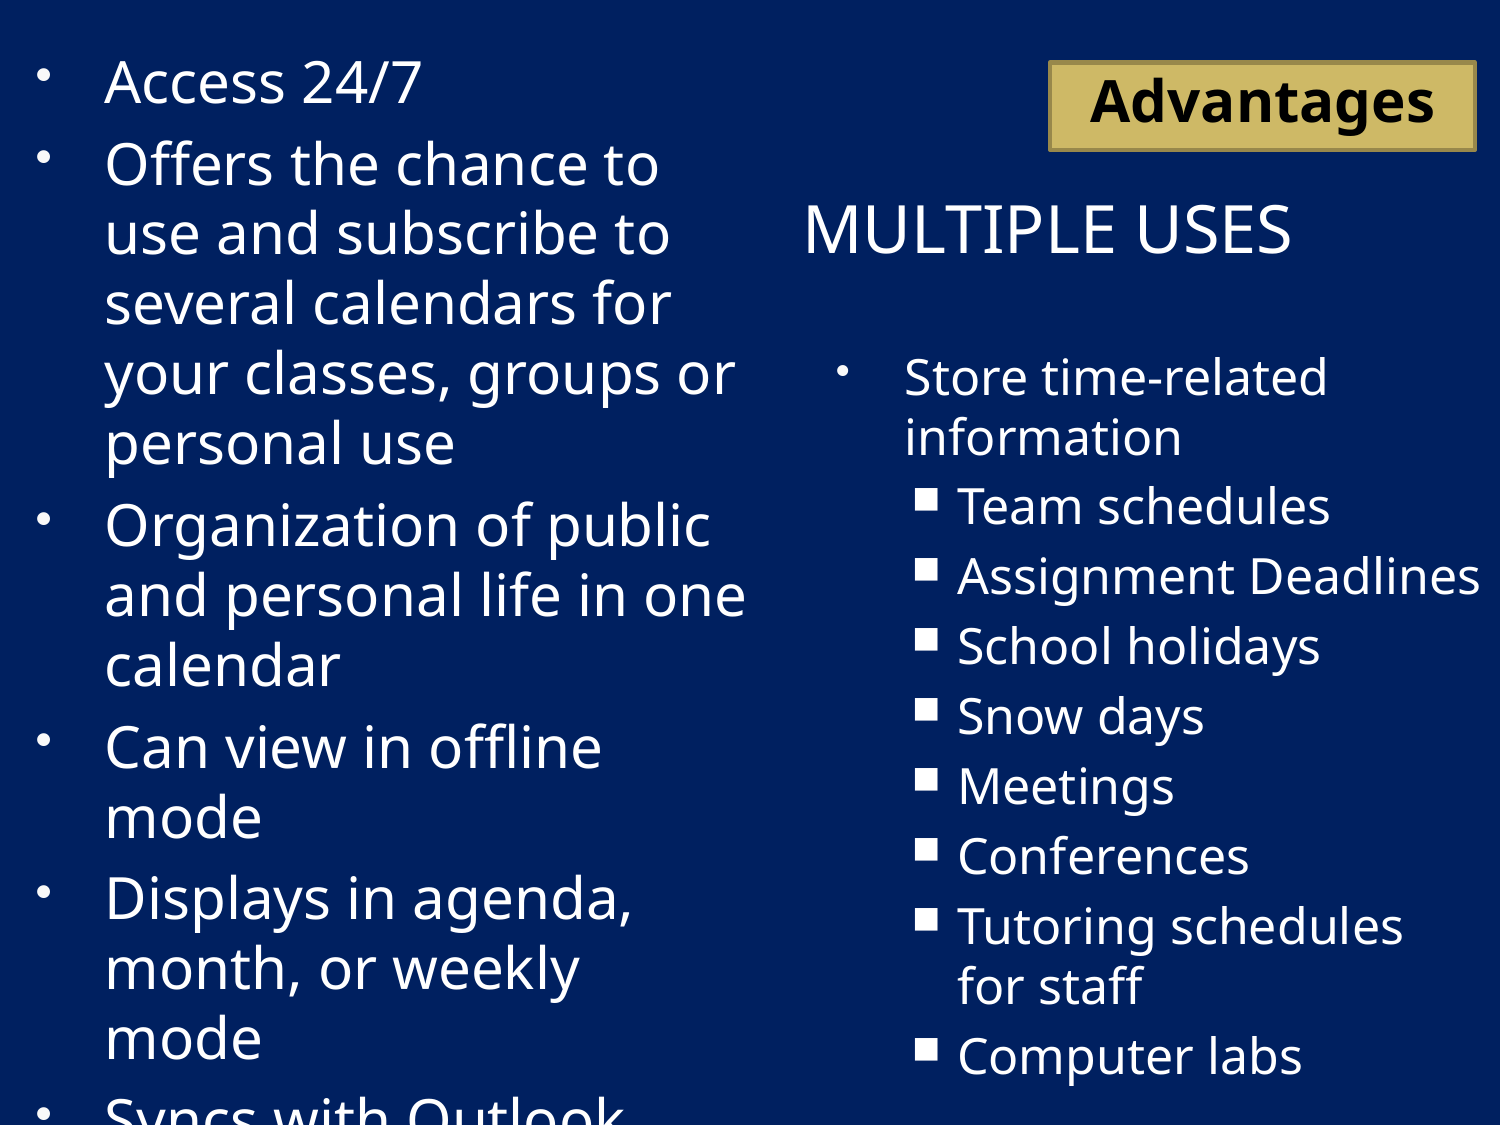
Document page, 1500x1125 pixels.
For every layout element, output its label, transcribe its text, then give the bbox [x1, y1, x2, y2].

text_box [1450, 60, 1477, 152]
list Store time-related information Team schedules Assignment Deadlines School holidays Snow days Meetings Conferences Tutoring schedules for staff Computer labs [800, 337, 1500, 1050]
list Access 24/7 Offers the chance to use and subscribe to several calendars for your classes, groups or personal use Organization of public and personal life in one calendar Can view in offline mode Displays in agenda, month, or weekly mode Syncs with Outlook [0, 37, 763, 950]
title Advantages [505, 12, 1450, 188]
list Multiple Uses [787, 174, 1388, 281]
